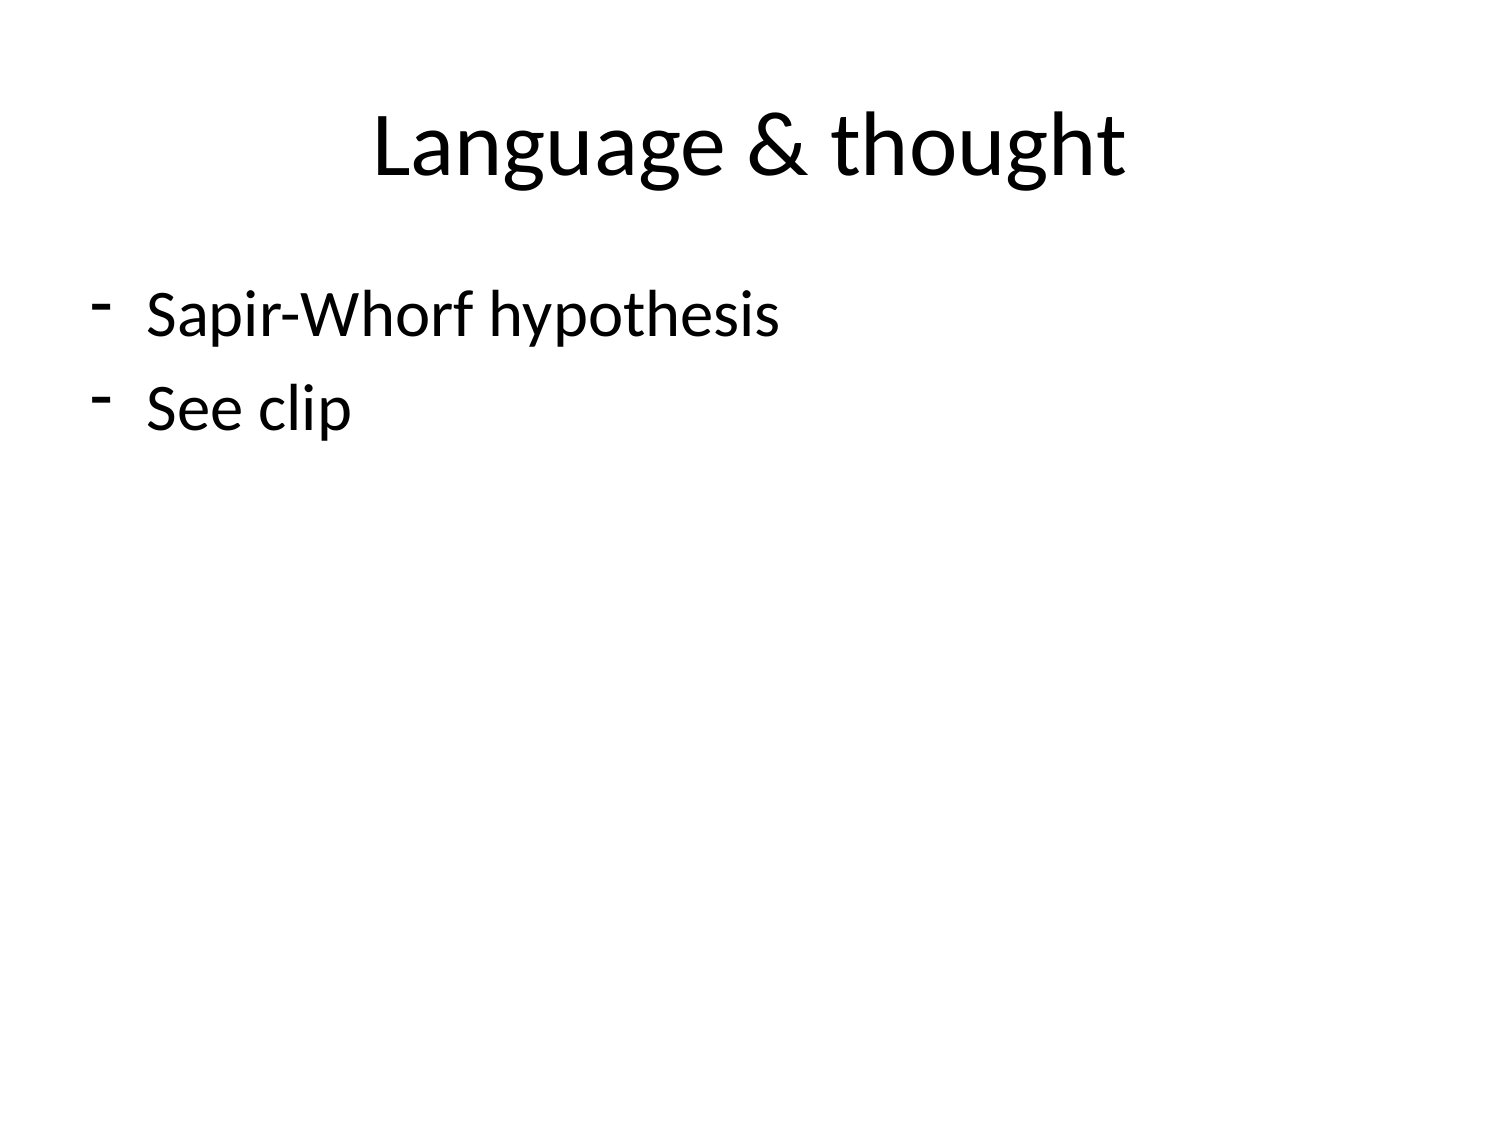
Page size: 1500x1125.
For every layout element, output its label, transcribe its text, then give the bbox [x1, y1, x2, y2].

title Language & thought [75, 45, 1425, 233]
list Sapir-Whorf hypothesis See clip [75, 262, 1425, 1005]
